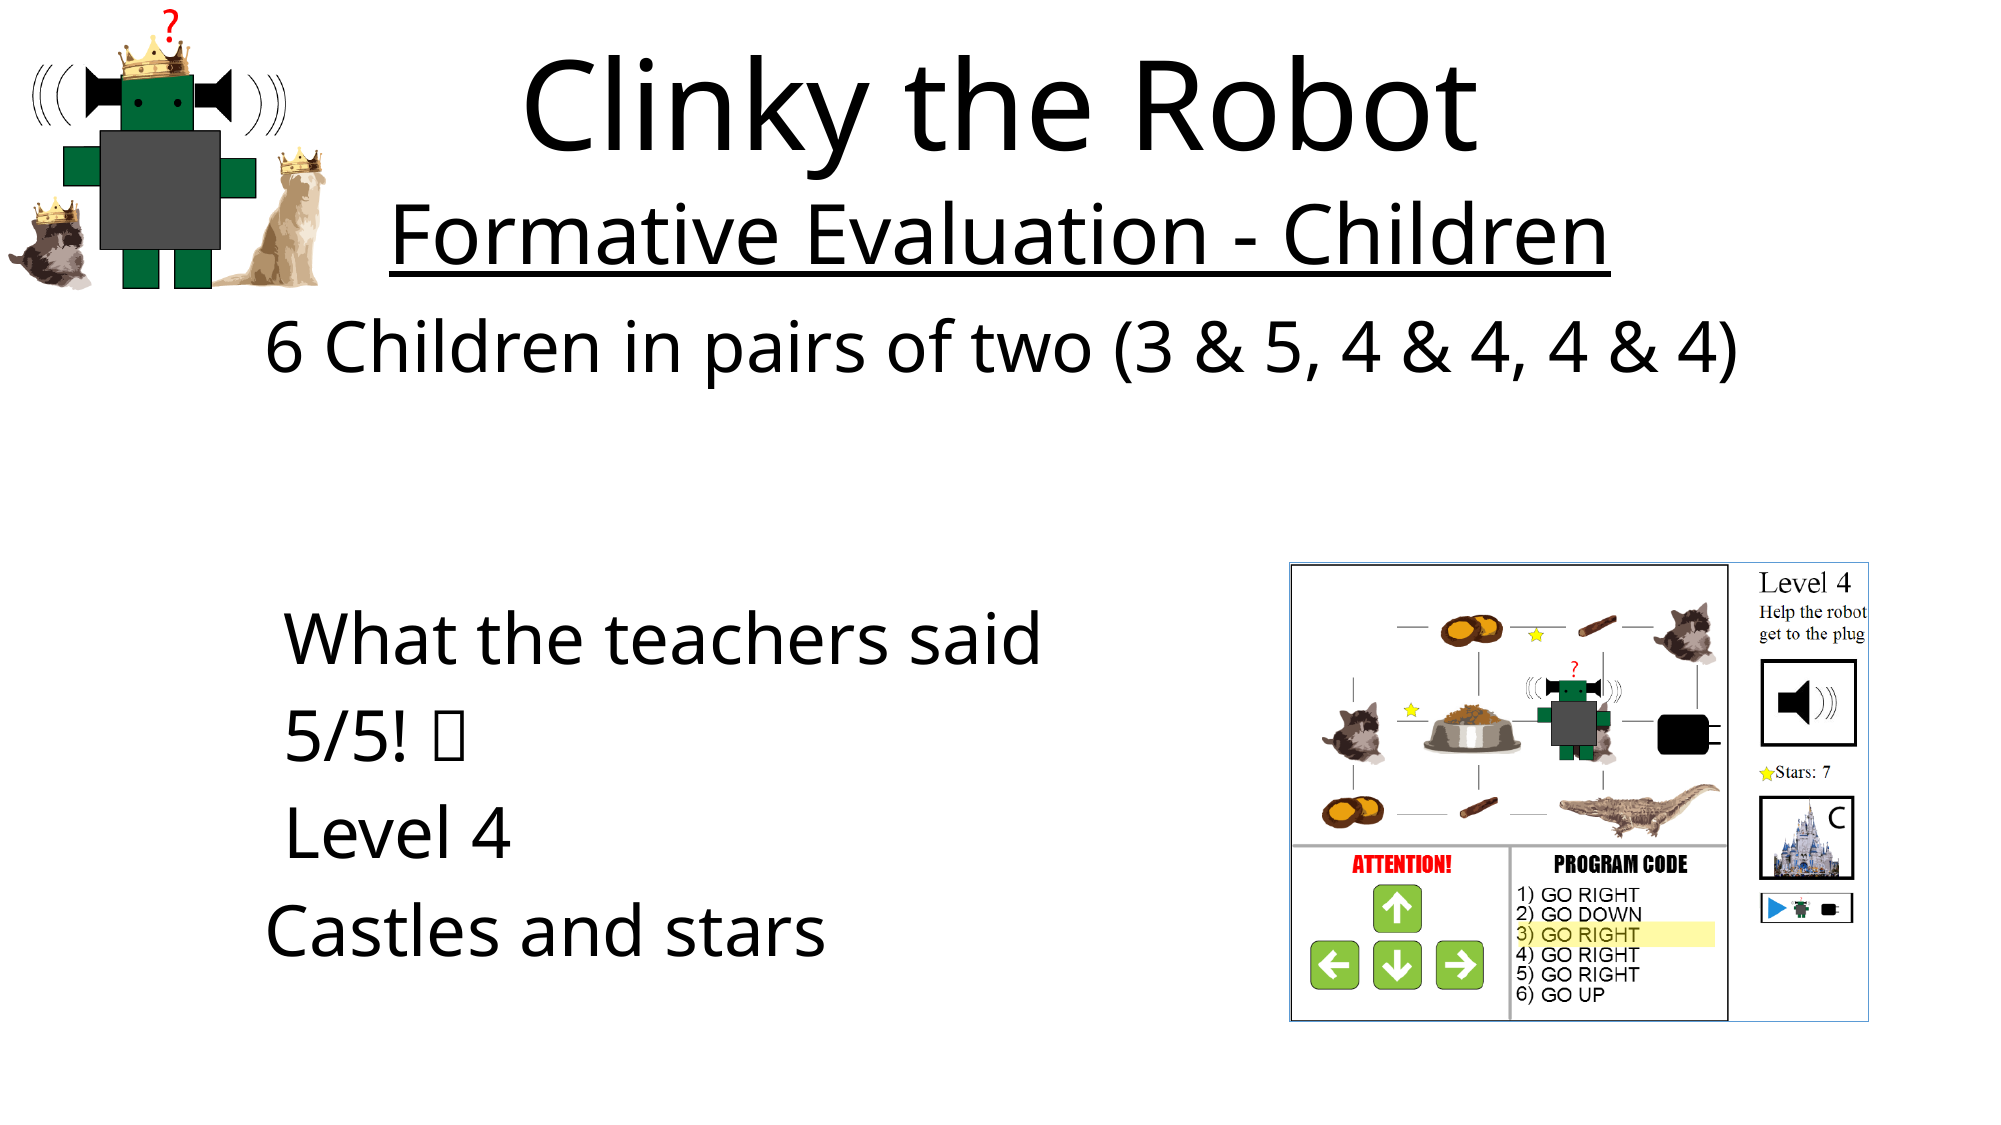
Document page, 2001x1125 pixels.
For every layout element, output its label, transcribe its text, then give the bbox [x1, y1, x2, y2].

subtitle Formative Evaluation - Children [356, 184, 1810, 298]
text_box 6 Children in pairs of two (3 & 5, 4 & 4, 4 & 4) What the teachers said 5/5!  Level 4 Castles and stars [249, 304, 1964, 1125]
picture [0, 0, 356, 305]
title Clinky the Robot [356, 30, 1750, 184]
picture [1289, 562, 1869, 1022]
